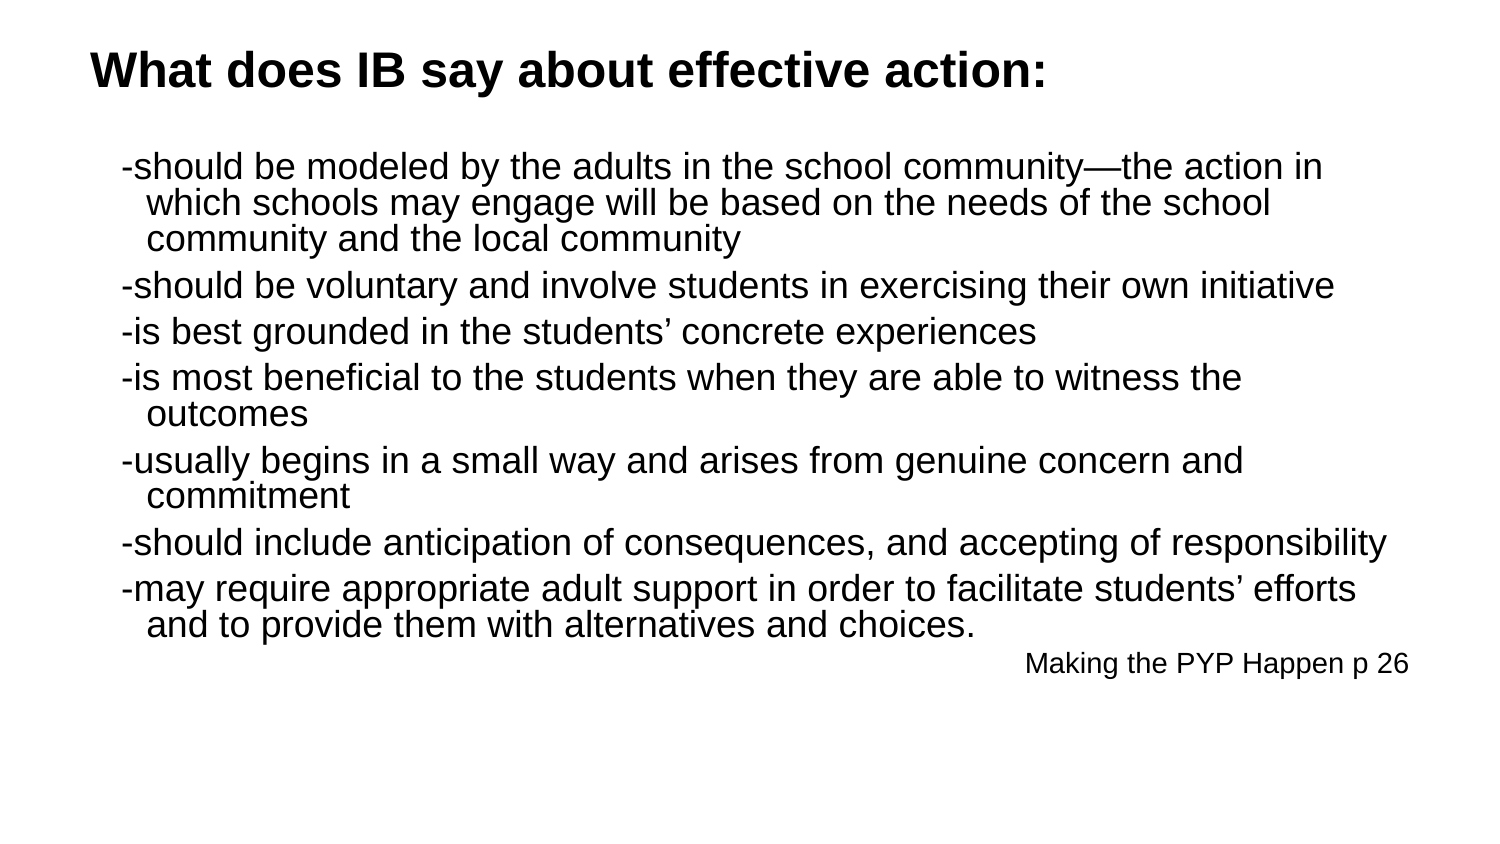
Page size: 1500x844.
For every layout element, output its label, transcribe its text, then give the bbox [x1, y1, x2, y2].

list -should be modeled by the adults in the school community—the action in which schools may engage will be based on the needs of the school community and the local community -should be voluntary and involve students in exercising their own initiative -is best grounded in the students’ concrete experiences -is most beneficial to the students when they are able to witness the outcomes -usually begins in a small way and arises from genuine concern and commitment -should include anticipation of consequences, and accepting of responsibility -may require appropriate adult support in order to facilitate students’ efforts and to provide them with alternatives and choices. Making the PYP Happen p 26 [75, 136, 1425, 800]
title What does IB say about effective action: [75, 33, 1425, 113]
